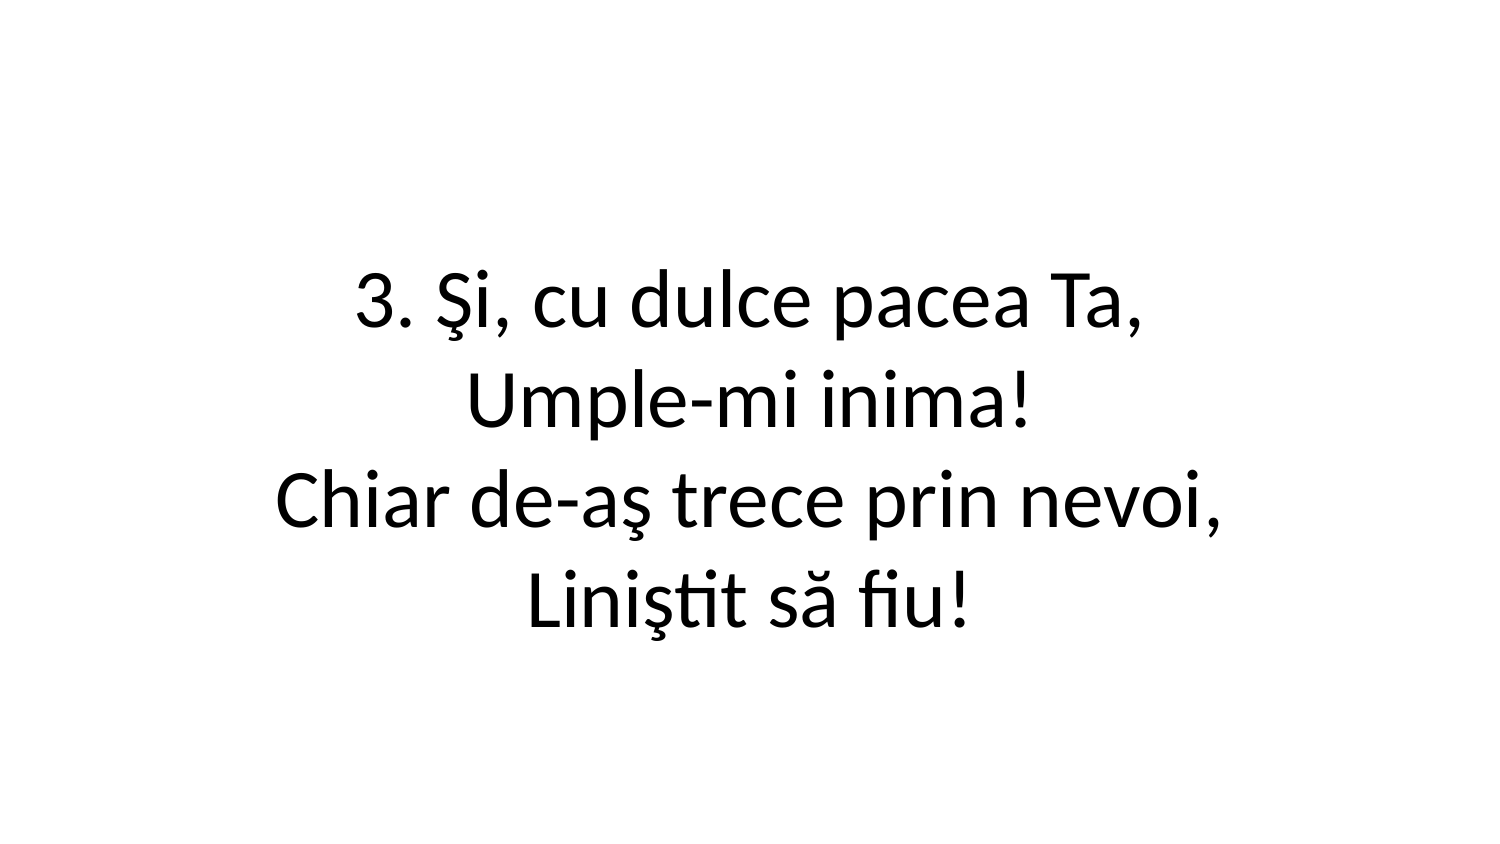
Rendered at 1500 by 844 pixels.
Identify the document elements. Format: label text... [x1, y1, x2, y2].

text_box 3. Şi, cu dulce pacea Ta, Umple-mi inima! Chiar de-aş trece prin nevoi, Liniştit să fiu! [260, 192, 1240, 652]
